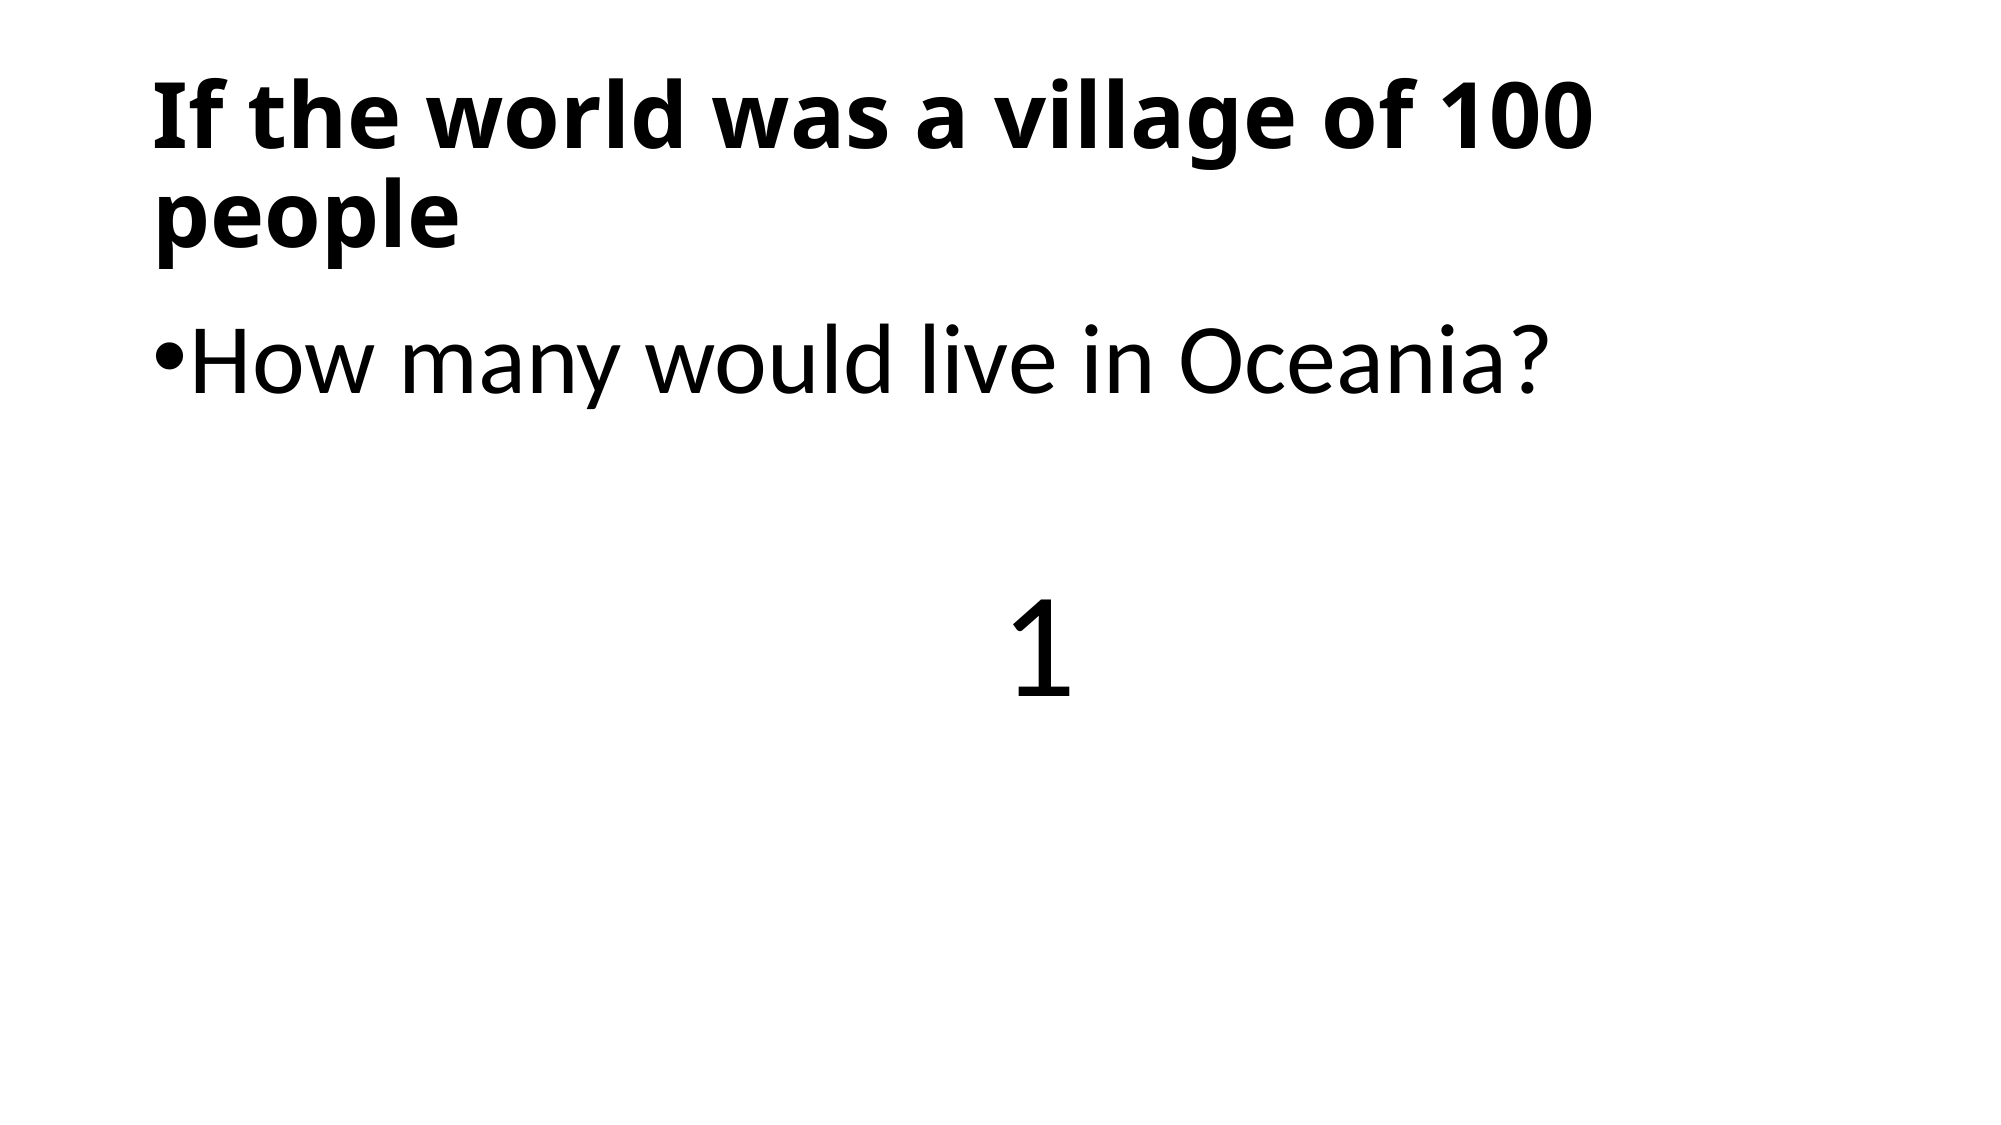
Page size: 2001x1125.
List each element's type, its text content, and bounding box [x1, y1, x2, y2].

list How many would live in Oceania? [137, 299, 1863, 1014]
title If the world was a village of 100 people [137, 59, 1863, 278]
text_box 1 [726, 538, 1350, 734]
